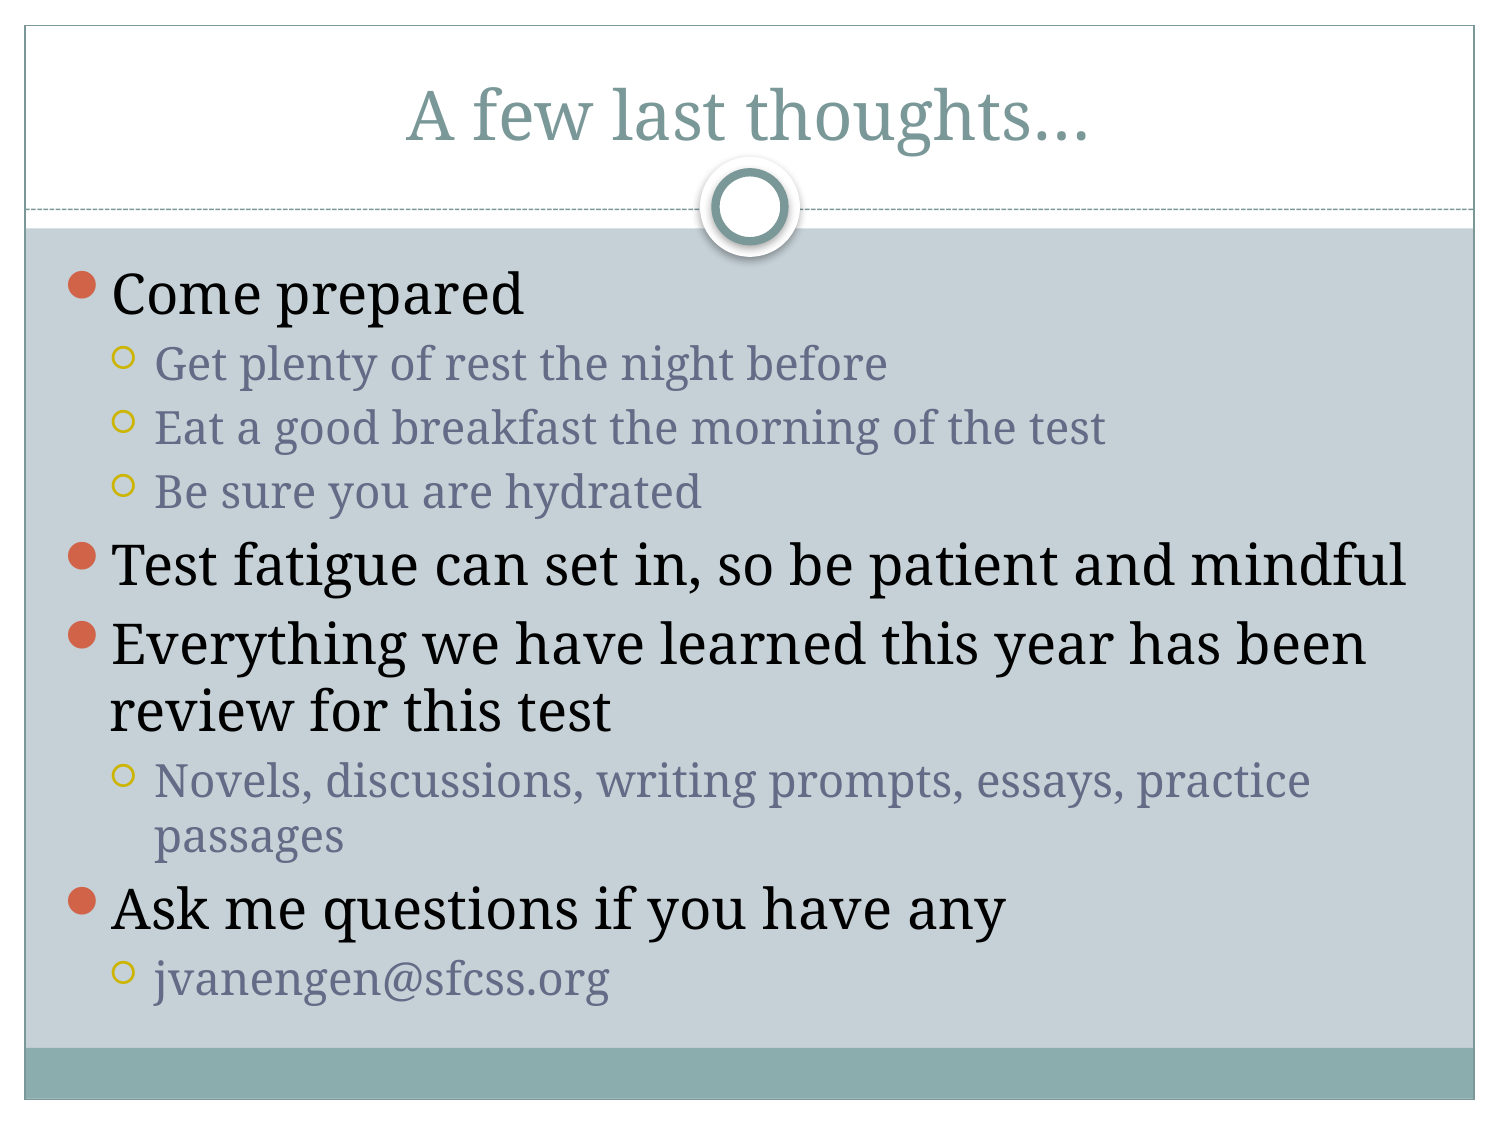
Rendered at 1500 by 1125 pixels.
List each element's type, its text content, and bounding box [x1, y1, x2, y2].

title A few last thoughts… [49, 37, 1450, 162]
list Come prepared Get plenty of rest the night before Eat a good breakfast the morning of the test Be sure you are hydrated Test fatigue can set in, so be patient and mindful Everything we have learned this year has been review for this test Novels, discussions, writing prompts, essays, practice passages Ask me questions if you have any jvanengen@sfcss.org [49, 250, 1445, 1001]
